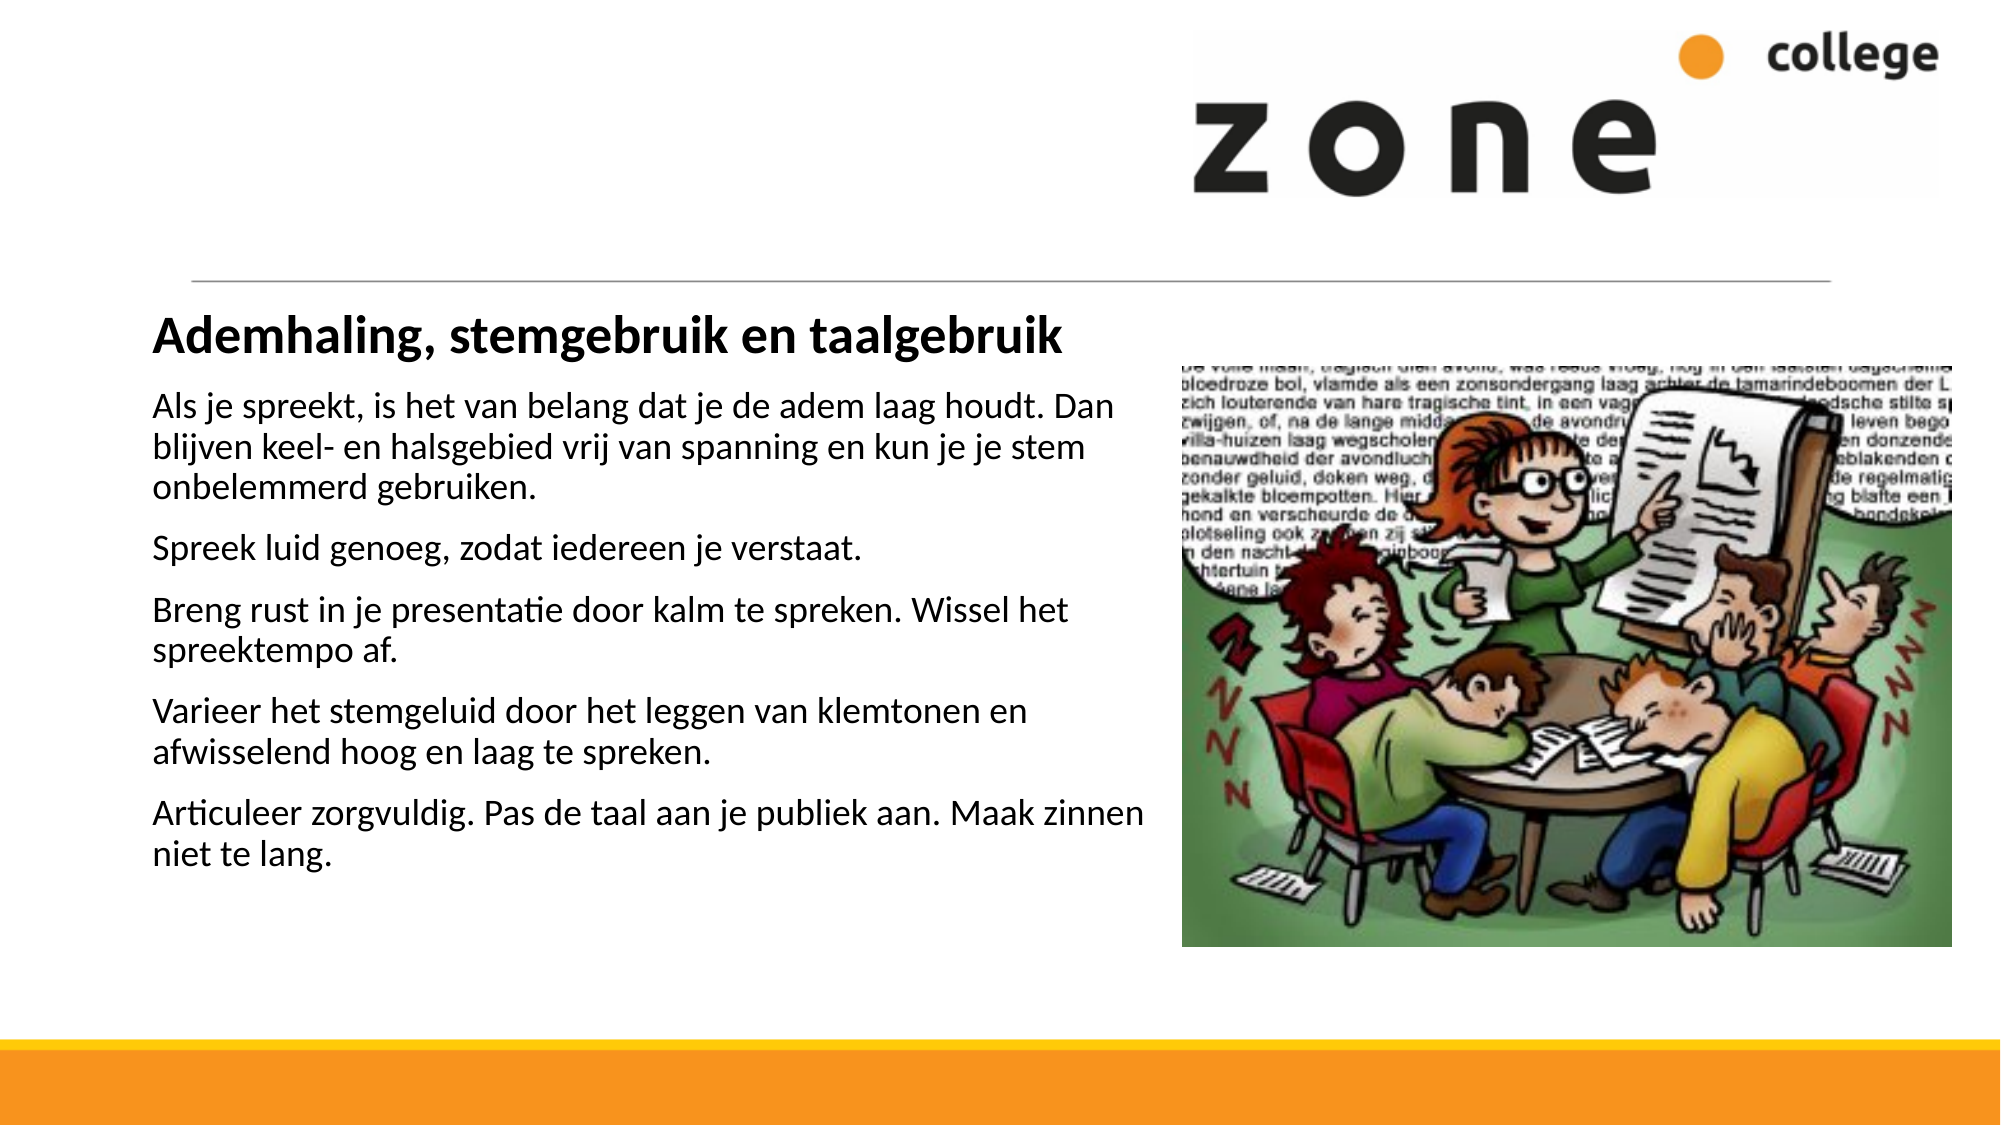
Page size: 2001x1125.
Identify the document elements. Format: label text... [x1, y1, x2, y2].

picture [0, 0, 2001, 1125]
list Ademhaling, stemgebruik en taalgebruik Als je spreekt, is het van belang dat je de adem laag houdt. Dan blijven keel- en halsgebied vrij van spanning en kun je je stem onbelemmerd gebruiken. Spreek luid genoeg, zodat iedereen je verstaat. Breng rust in je presentatie door kalm te spreken. Wissel het spreektempo af. Varieer het stemgeluid door het leggen van klemtonen en afwisselend hoog en laag te spreken. Articuleer zorgvuldig. Pas de taal aan je publiek aan. Maak zinnen niet te lang. [137, 299, 1225, 1014]
